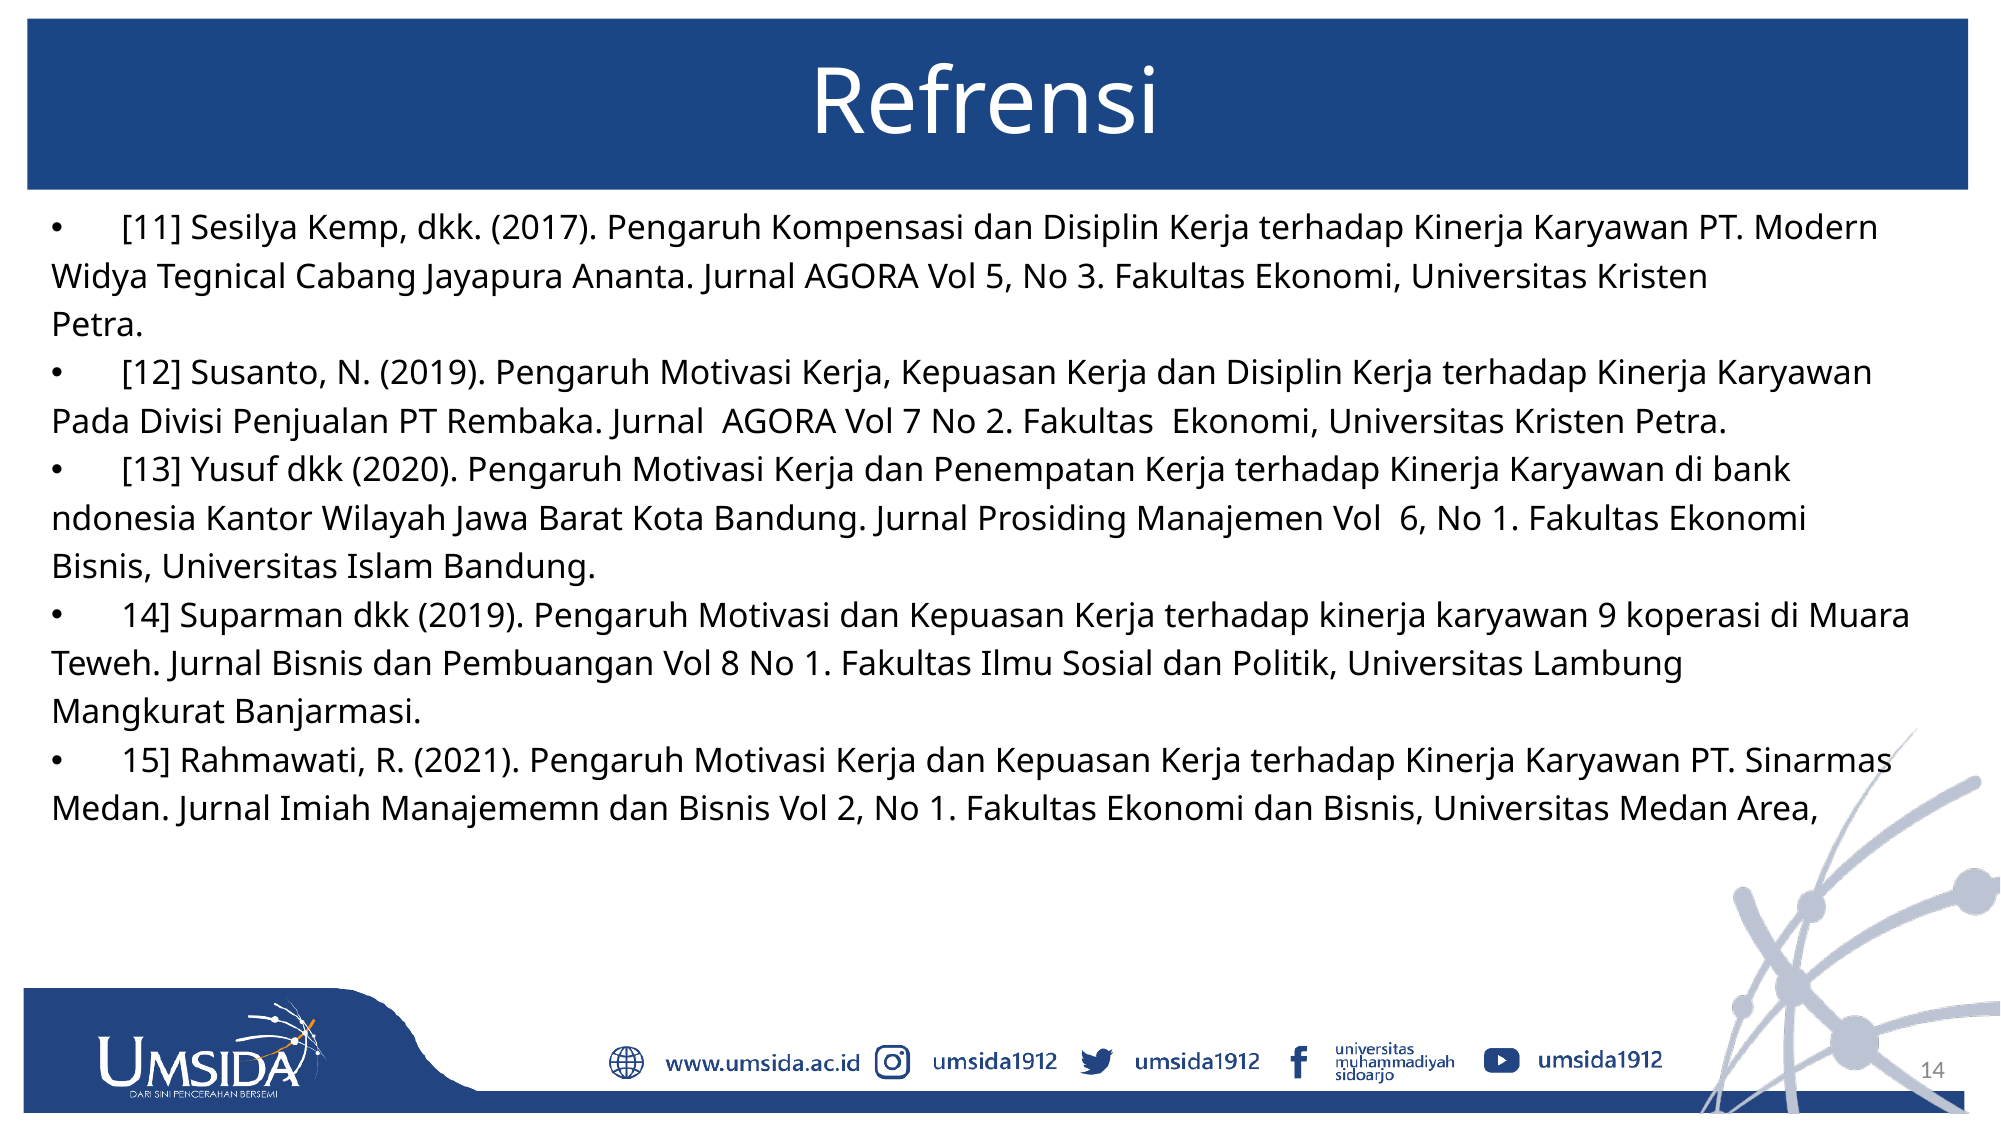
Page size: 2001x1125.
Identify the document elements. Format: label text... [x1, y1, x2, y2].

title Refrensi [27, 18, 1969, 190]
picture [23, 51, 2001, 1114]
list [11] Sesilya Kemp, dkk. (2017). Pengaruh Kompensasi dan Disiplin Kerja terhadap Kinerja Karyawan PT. Modern Widya Tegnical Cabang Jayapura Ananta. Jurnal AGORA Vol 5, No 3. Fakultas Ekonomi, Universitas Kristen Petra. [12] Susanto, N. (2019). Pengaruh Motivasi Kerja, Kepuasan Kerja dan Disiplin Kerja terhadap Kinerja Karyawan Pada Divisi Penjualan PT Rembaka. Jurnal AGORA Vol 7 No 2. Fakultas Ekonomi, Universitas Kristen Petra. [13] Yusuf dkk (2020). Pengaruh Motivasi Kerja dan Penempatan Kerja terhadap Kinerja Karyawan di bank ndonesia Kantor Wilayah Jawa Barat Kota Bandung. Jurnal Prosiding Manajemen Vol 6, No 1. Fakultas Ekonomi Bisnis, Universitas Islam Bandung. 14] Suparman dkk (2019). Pengaruh Motivasi dan Kepuasan Kerja terhadap kinerja karyawan 9 koperasi di Muara Teweh. Jurnal Bisnis dan Pembuangan Vol 8 No 1. Fakultas Ilmu Sosial dan Politik, Universitas Lambung Mangkurat Banjarmasi. 15] Rahmawati, R. (2021). Pengaruh Motivasi Kerja dan Kepuasan Kerja terhadap Kinerja Karyawan PT. Sinarmas Medan. Jurnal Imiah Manajememn dan Bisnis Vol 2, No 1. Fakultas Ekonomi dan Bisnis, Universitas Medan Area, [27, 203, 1969, 1039]
